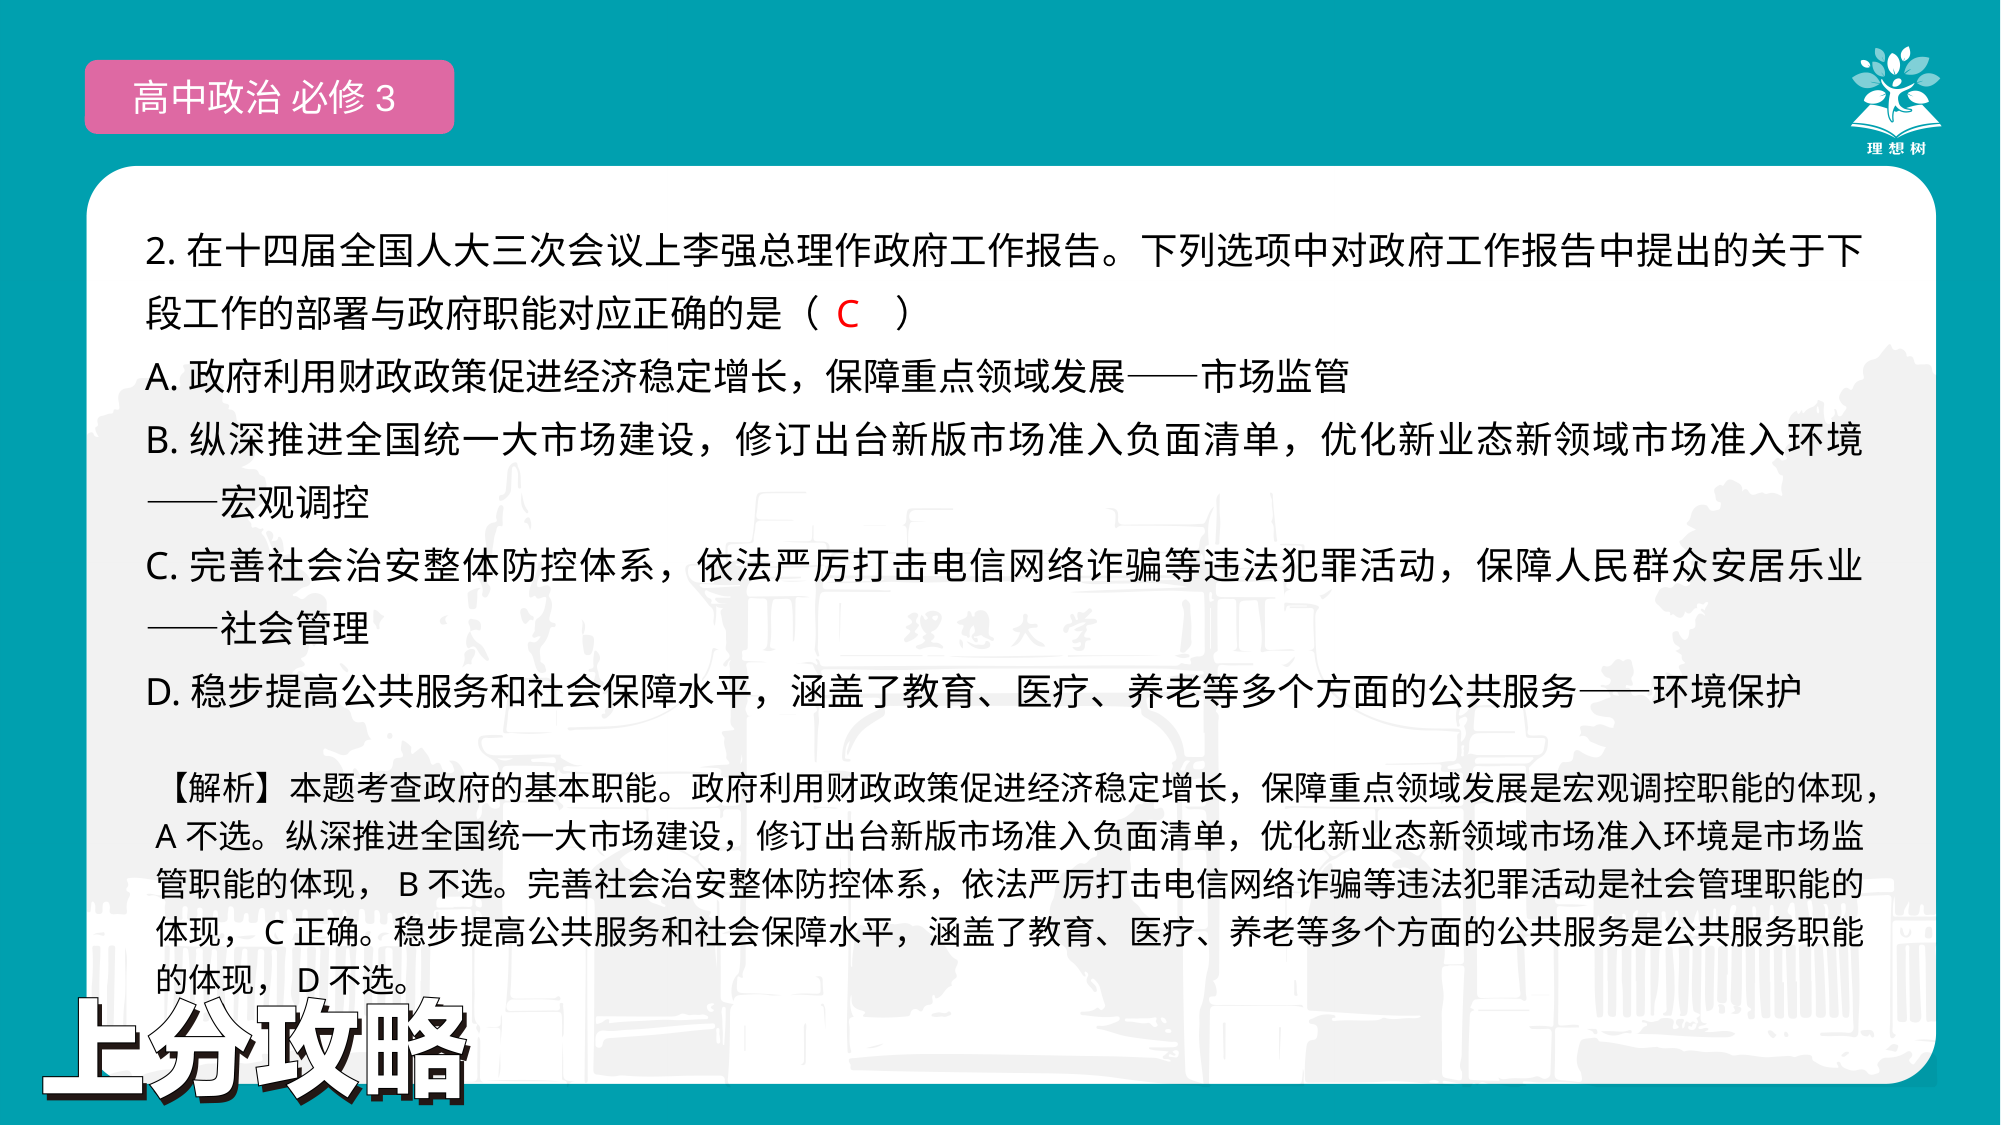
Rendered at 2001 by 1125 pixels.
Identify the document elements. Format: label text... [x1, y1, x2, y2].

text_box C [811, 260, 929, 343]
text_box 高中政治 必修3 [83, 58, 456, 135]
picture [0, 0, 2001, 1125]
text_box 【解析】本题考查政府的基本职能。政府利用财政政策促进经济稳定增长，保障重点领域发展是宏观调控职能的体现，A不选。纵深推进全国统一大市场建设，修订出台新版市场准入负面清单，优化新业态新领域市场准入环境是市场监管职能的体现，B不选。完善社会治安整体防控体系，依法严厉打击电信网络诈骗等违法犯罪活动是社会管理职能的体现，C正确。稳步提高公共服务和社会保障水平，涵盖了教育、医疗、养老等多个方面的公共服务是公共服务职能的体现，D不选。 [140, 752, 1880, 1007]
text_box 2.在十四届全国人大三次会议上李强总理作政府工作报告。下列选项中对政府工作报告中提出的关于下段工作的部署与政府职能对应正确的是（ ） A.政府利用财政政策促进经济稳定增长，保障重点领域发展——市场监管 B.纵深推进全国统一大市场建设，修订出台新版市场准入负面清单，优化新业态新领域市场准入环境——宏观调控 C.完善社会治安整体防控体系，依法严厉打击电信网络诈骗等违法犯罪活动，保障人民群众安居乐业——社会管理 D.稳步提高公共服务和社会保障水平，涵盖了教育、医疗、养老等多个方面的公共服务——环境保护 [130, 201, 1880, 721]
